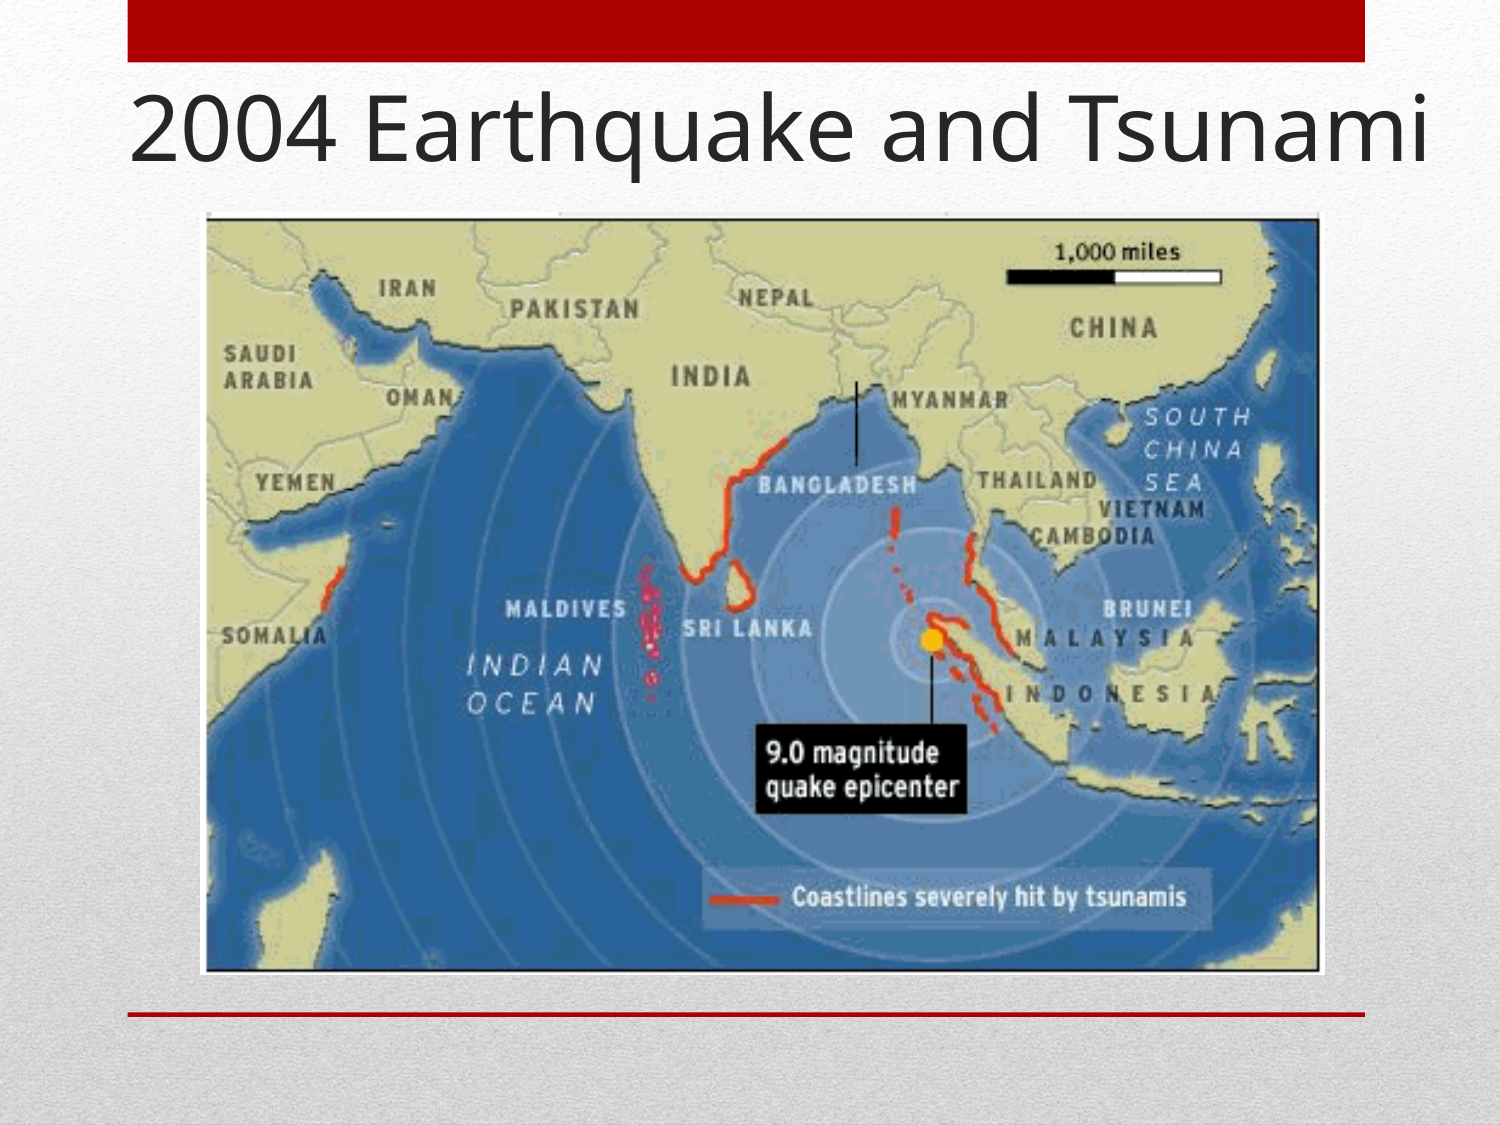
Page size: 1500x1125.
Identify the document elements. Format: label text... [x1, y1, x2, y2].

title 2004 Earthquake and Tsunami [87, 37, 1475, 188]
picture [199, 211, 1326, 976]
